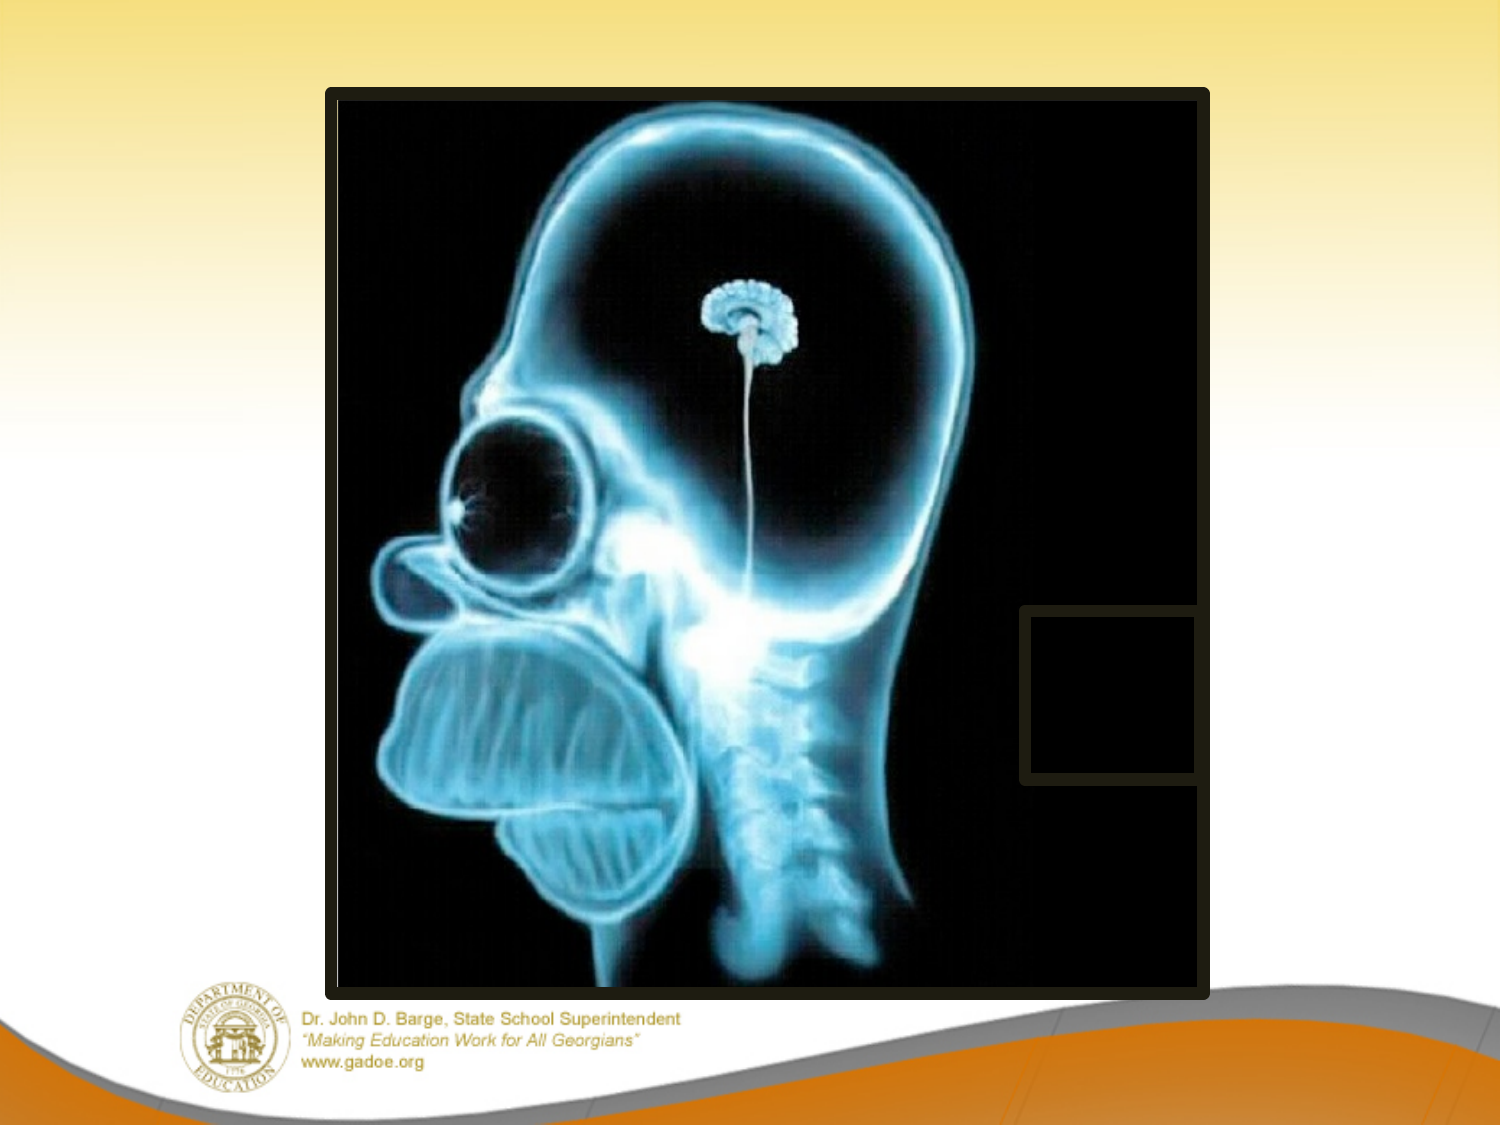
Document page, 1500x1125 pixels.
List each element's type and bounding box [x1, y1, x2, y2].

picture [0, 0, 1500, 1125]
text_box [337, 99, 1201, 988]
